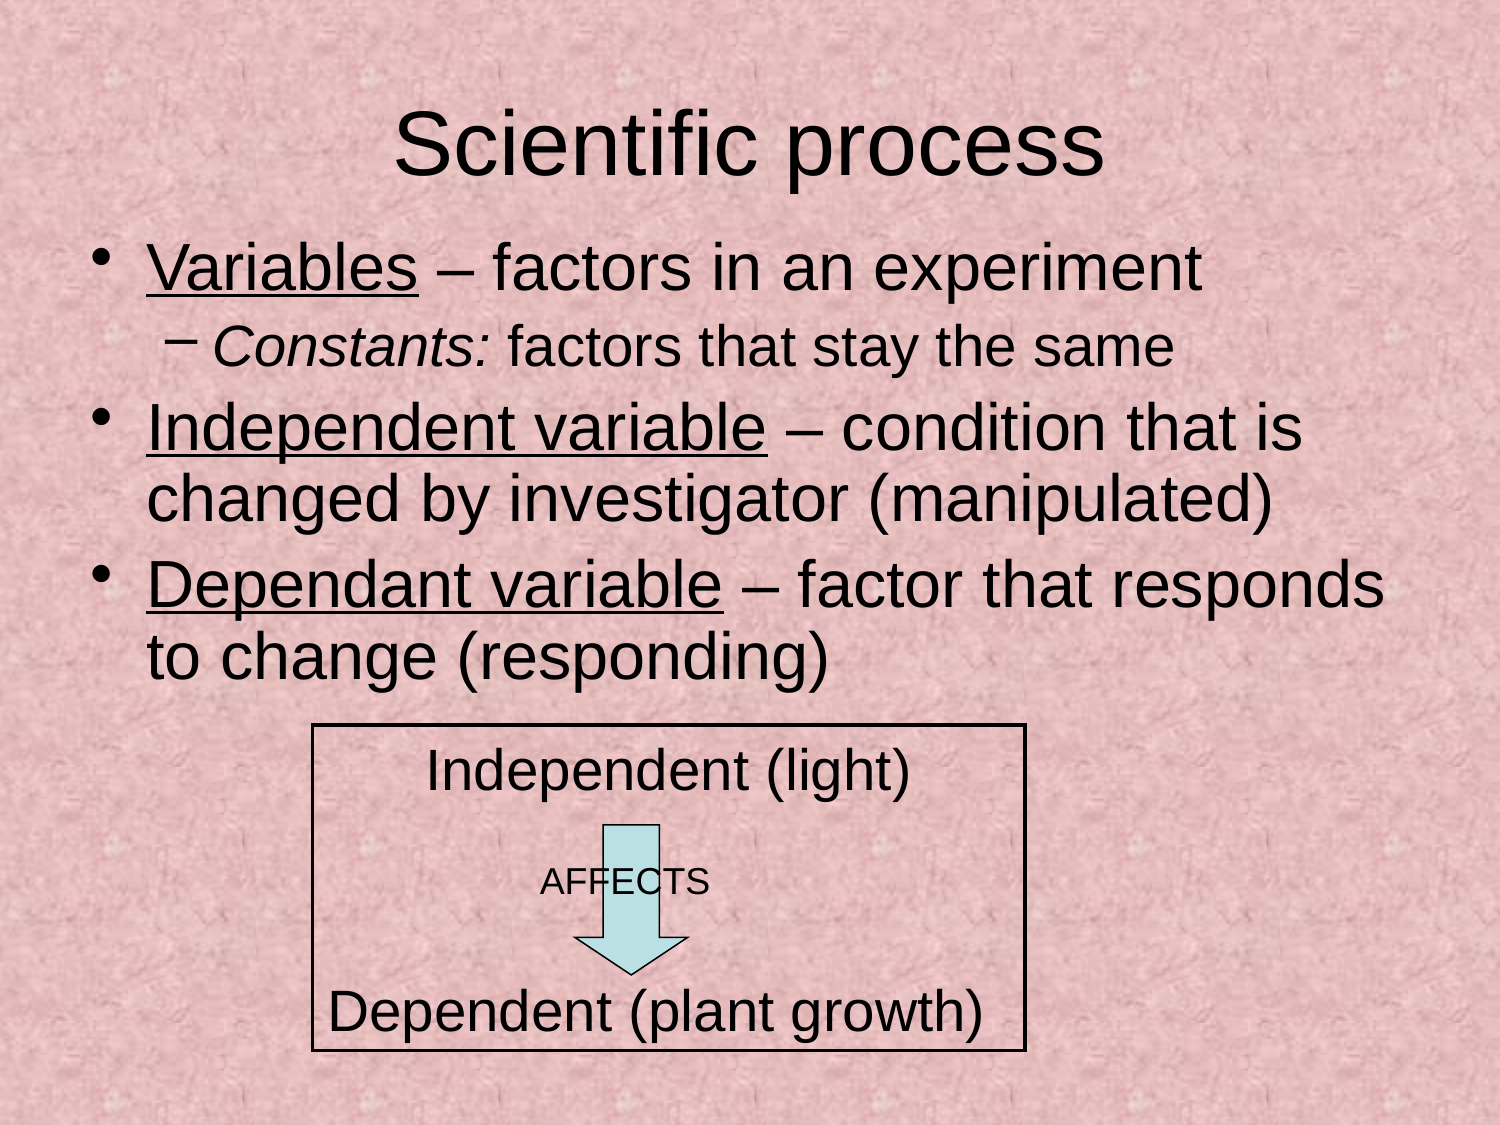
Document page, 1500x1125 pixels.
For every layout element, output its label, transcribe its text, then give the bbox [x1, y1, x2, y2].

list Variables – factors in an experiment Constants: factors that stay the same Independent variable – condition that is changed by investigator (manipulated) Dependant variable – factor that responds to change (responding) [74, 224, 1426, 726]
title Scientific process [74, 44, 1426, 224]
picture [0, 0, 1500, 1125]
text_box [312, 724, 1026, 1069]
